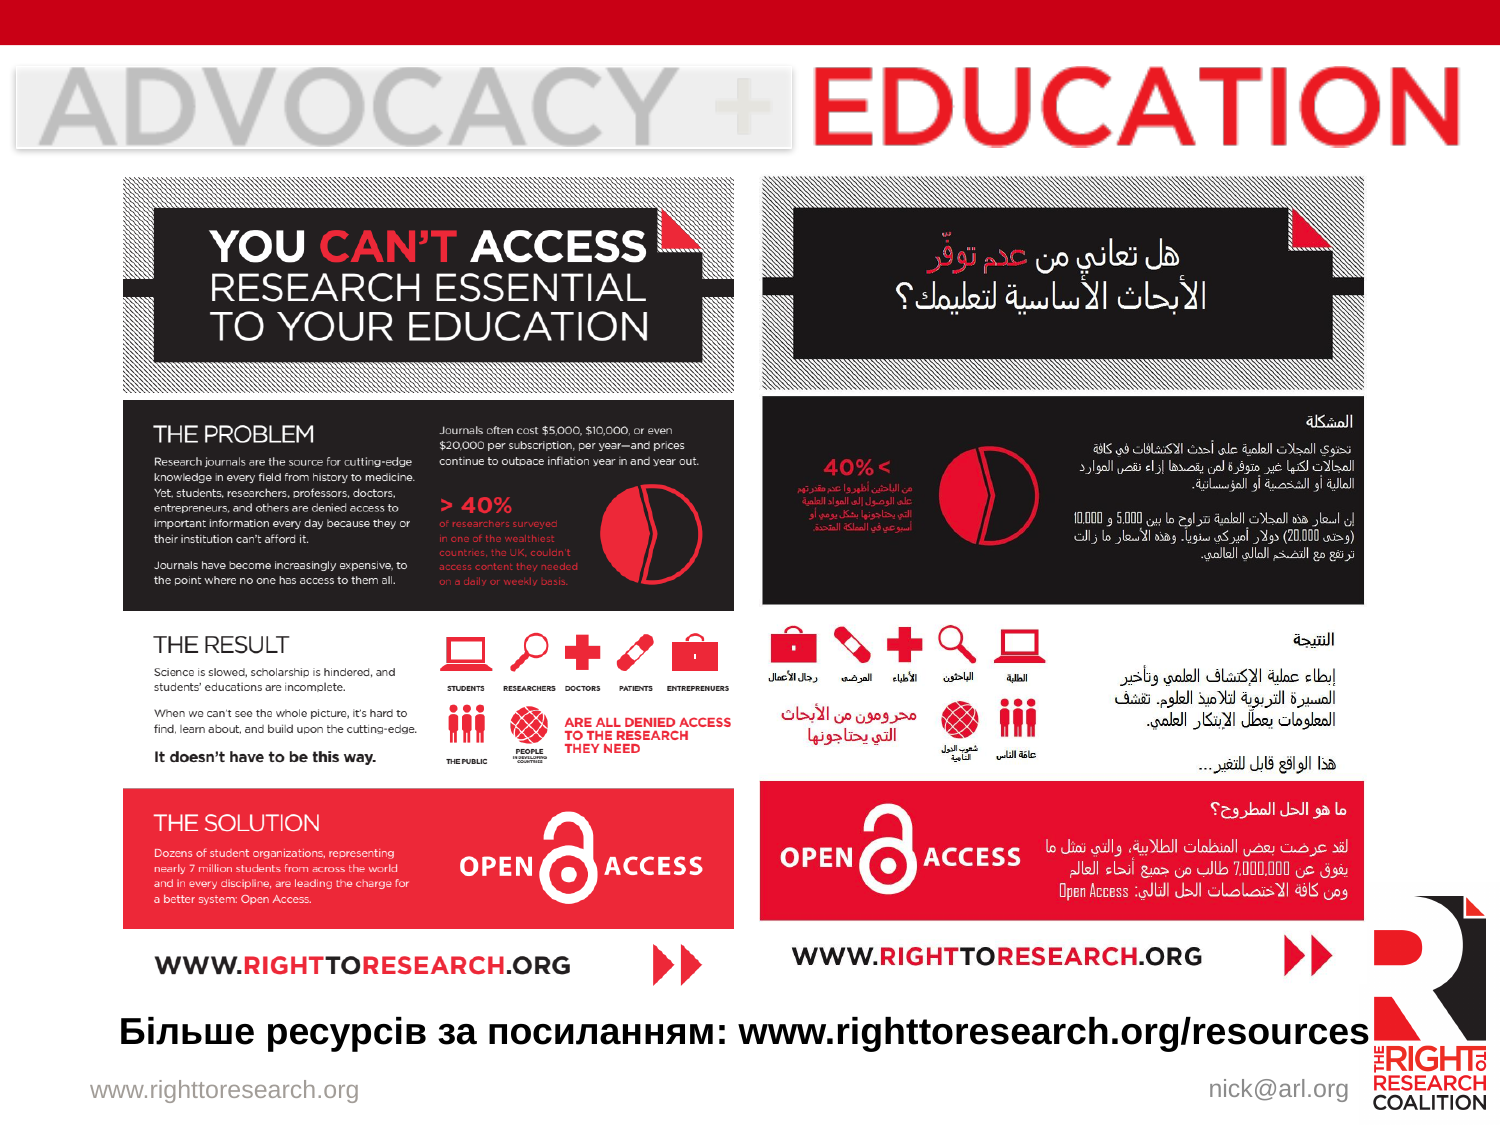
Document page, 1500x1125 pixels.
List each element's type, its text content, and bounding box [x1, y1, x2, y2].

text_box Більше ресурсів за посиланням: www.righttoresearch.org/resources [0, 999, 1490, 1060]
picture [16, 66, 1500, 1125]
footer www.righttoresearch.org [75, 1060, 550, 1112]
